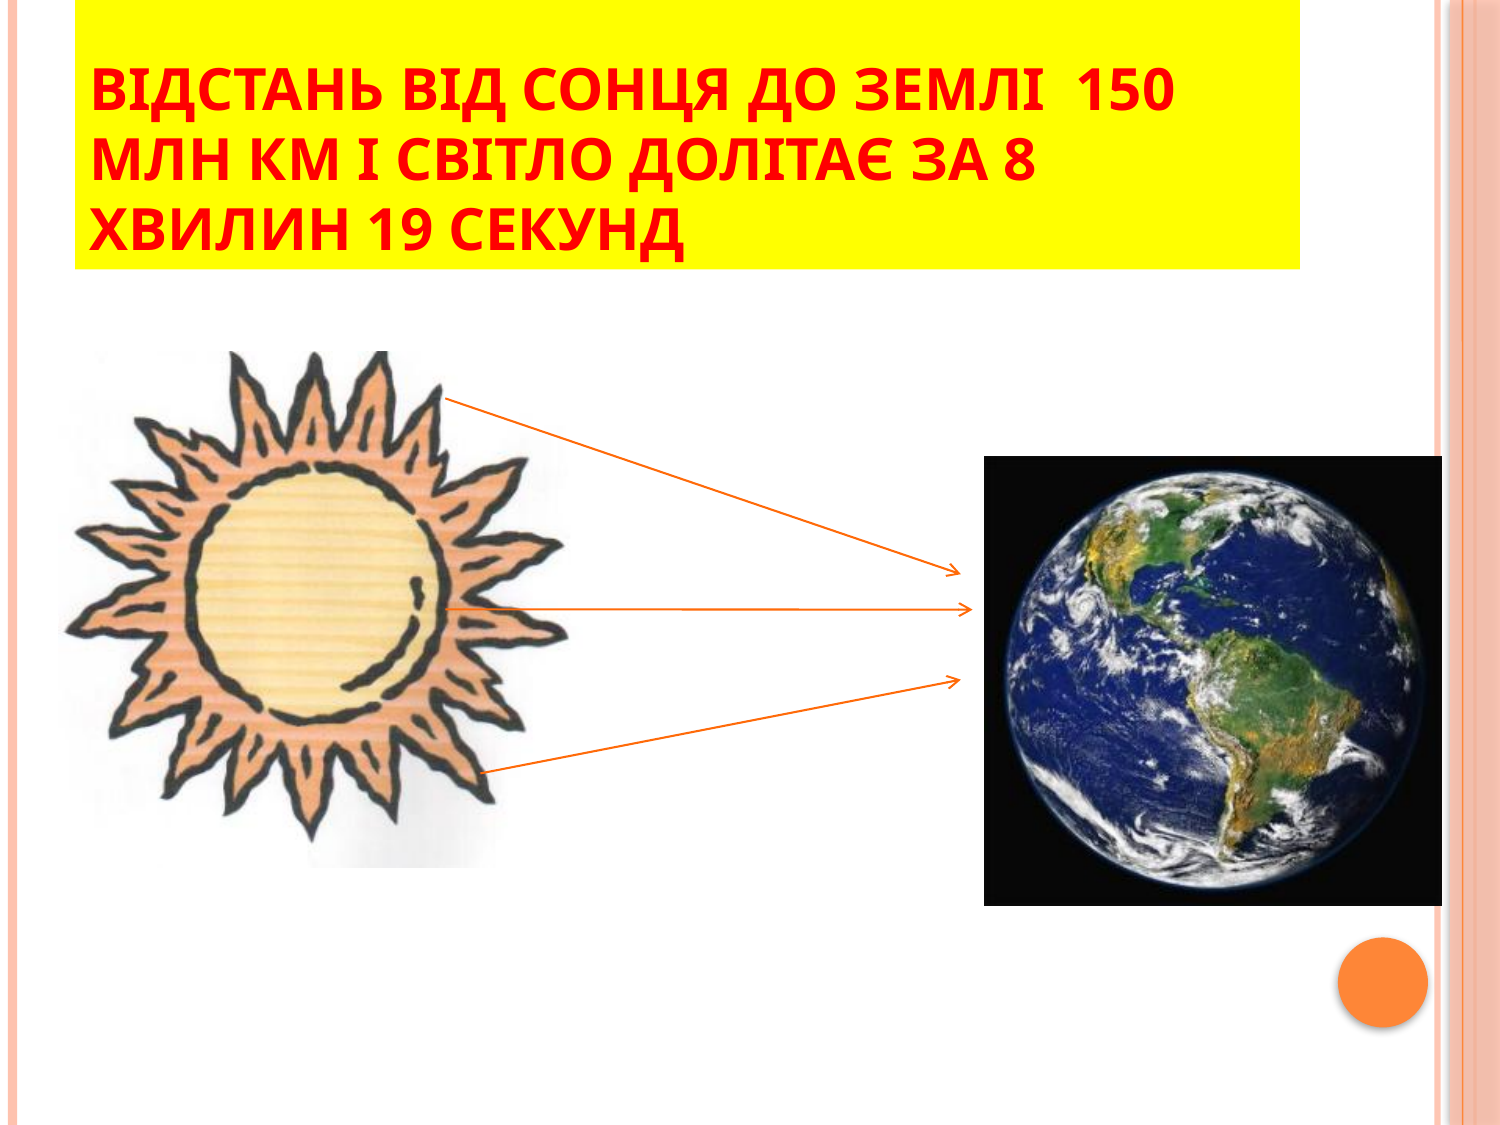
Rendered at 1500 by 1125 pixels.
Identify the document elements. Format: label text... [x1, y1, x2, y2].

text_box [444, 397, 962, 575]
title Відстань від Сонця до Землі 150 млн км і світло долітає за 8 хвилин 19 секунд [75, 0, 1300, 270]
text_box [479, 679, 962, 774]
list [57, 351, 587, 868]
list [983, 456, 1442, 907]
